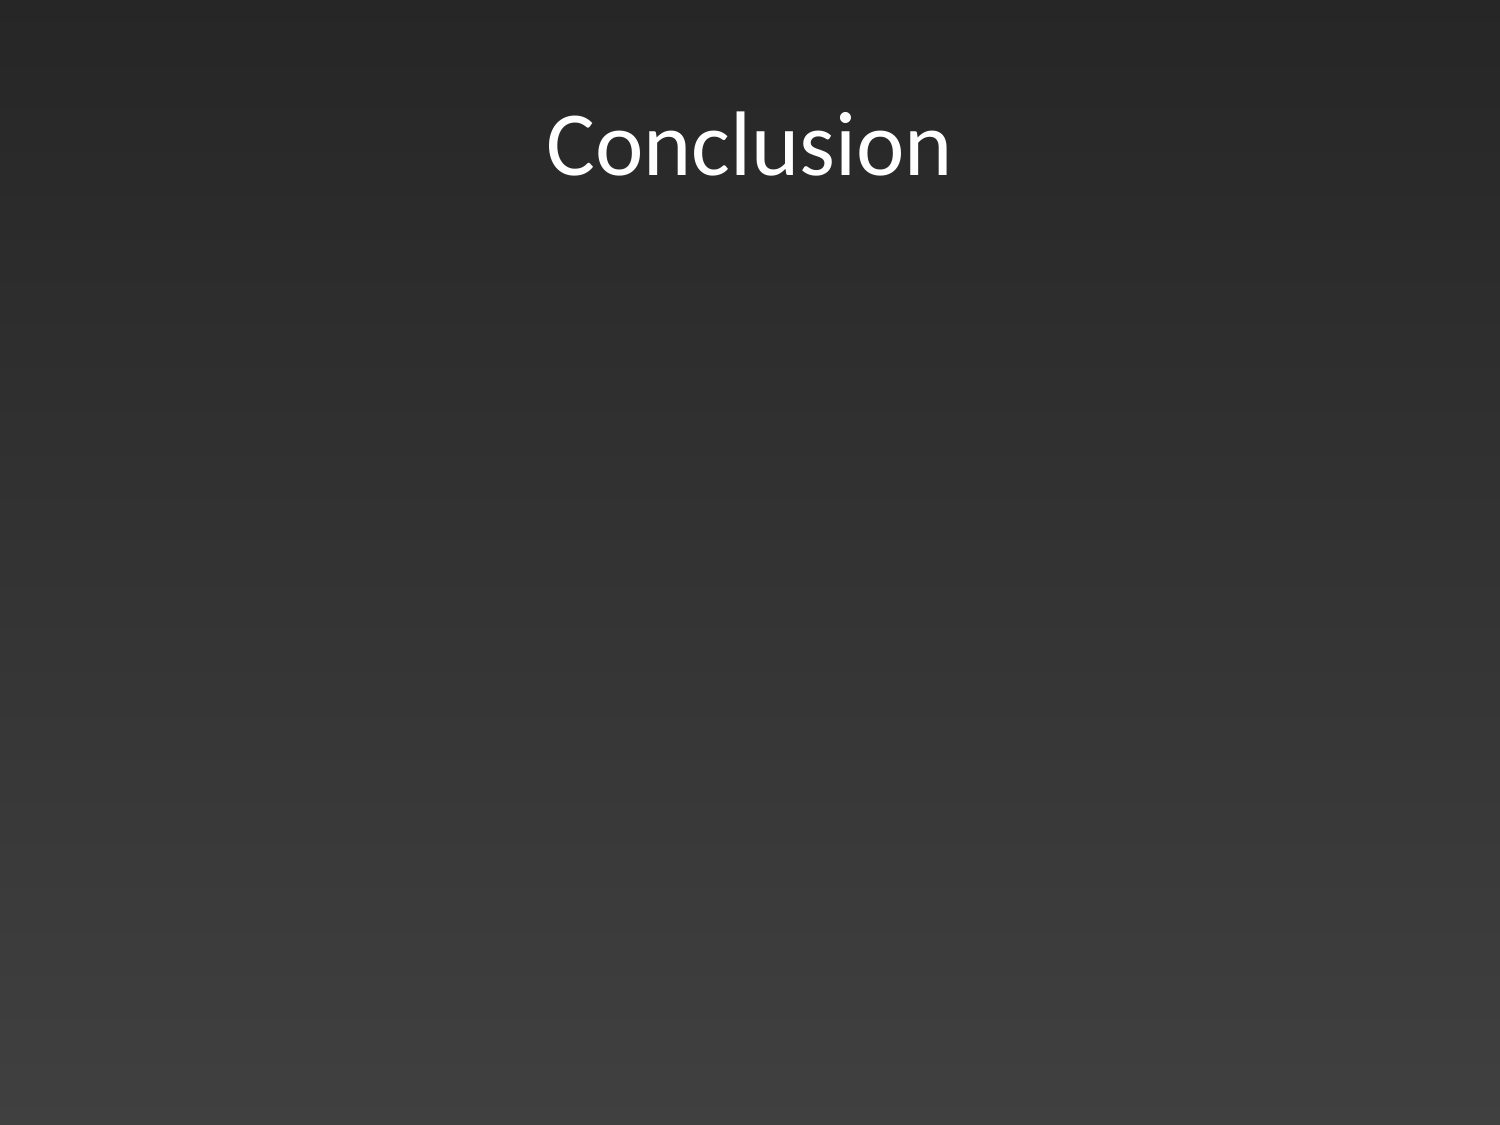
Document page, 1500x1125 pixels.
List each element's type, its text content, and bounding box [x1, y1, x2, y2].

title Conclusion [75, 45, 1425, 233]
